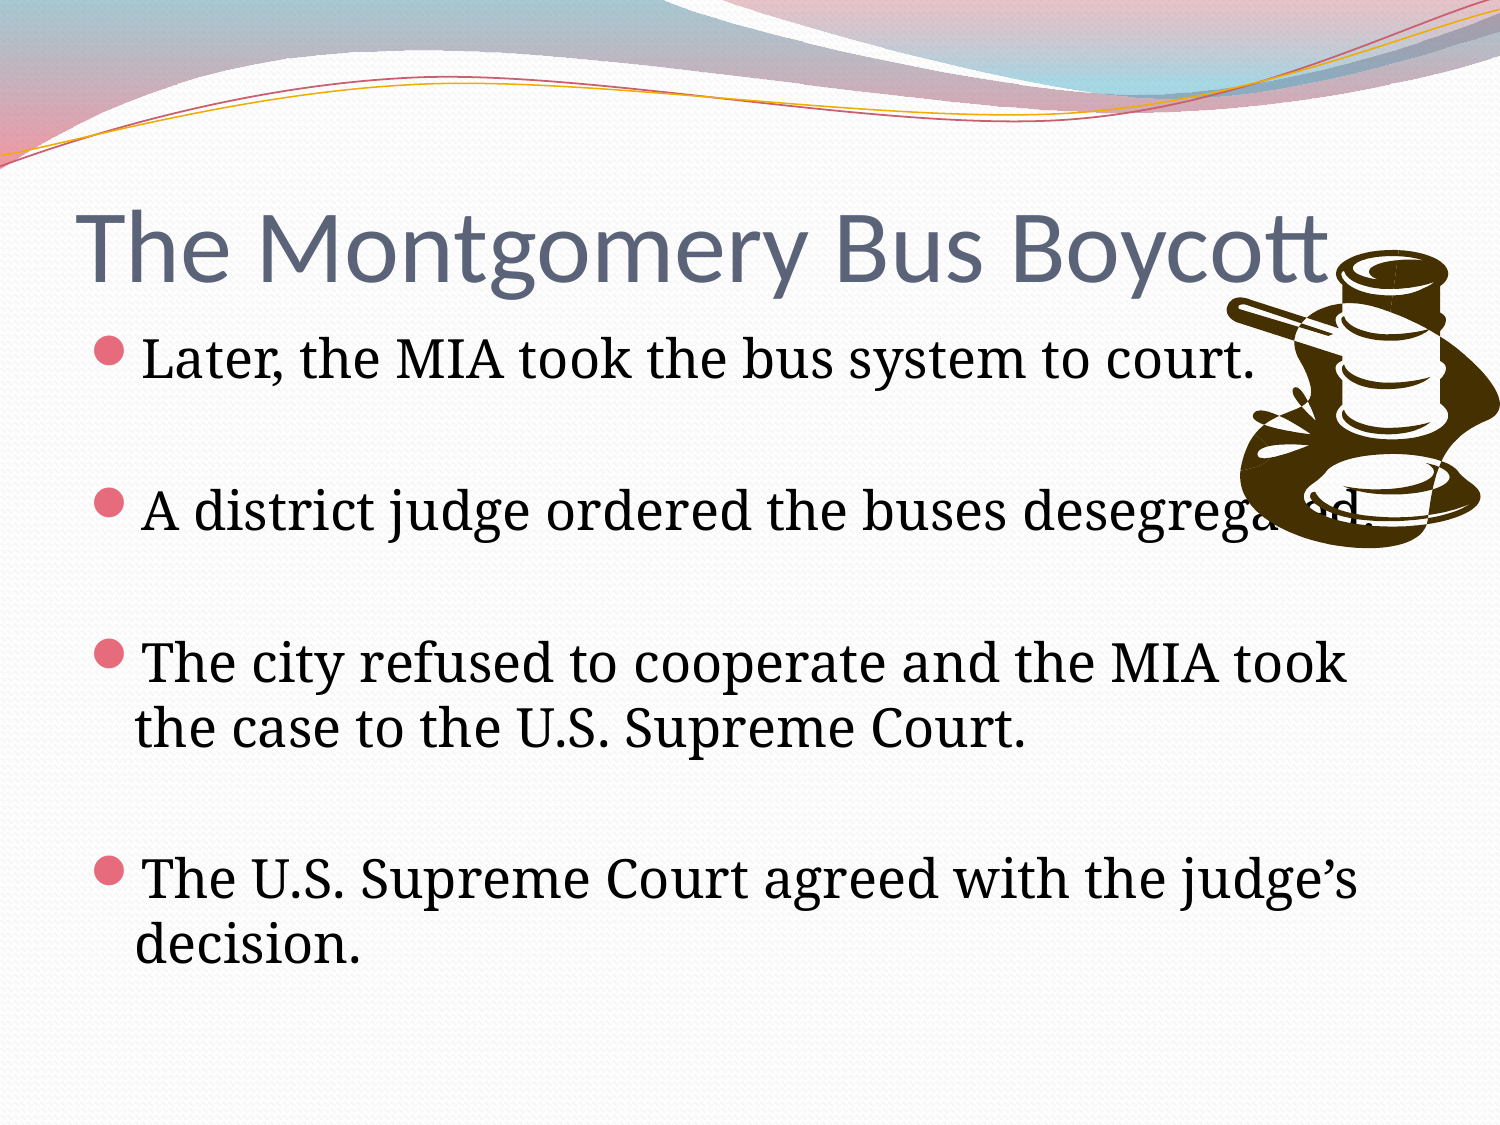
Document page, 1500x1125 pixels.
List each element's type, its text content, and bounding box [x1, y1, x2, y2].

picture [1226, 249, 1500, 549]
list Later, the MIA took the bus system to court. A district judge ordered the buses desegregated. The city refused to cooperate and the MIA took the case to the U.S. Supreme Court. The U.S. Supreme Court agreed with the judge’s decision. [75, 317, 1425, 1038]
title The Montgomery Bus Boycott [75, 115, 1425, 303]
